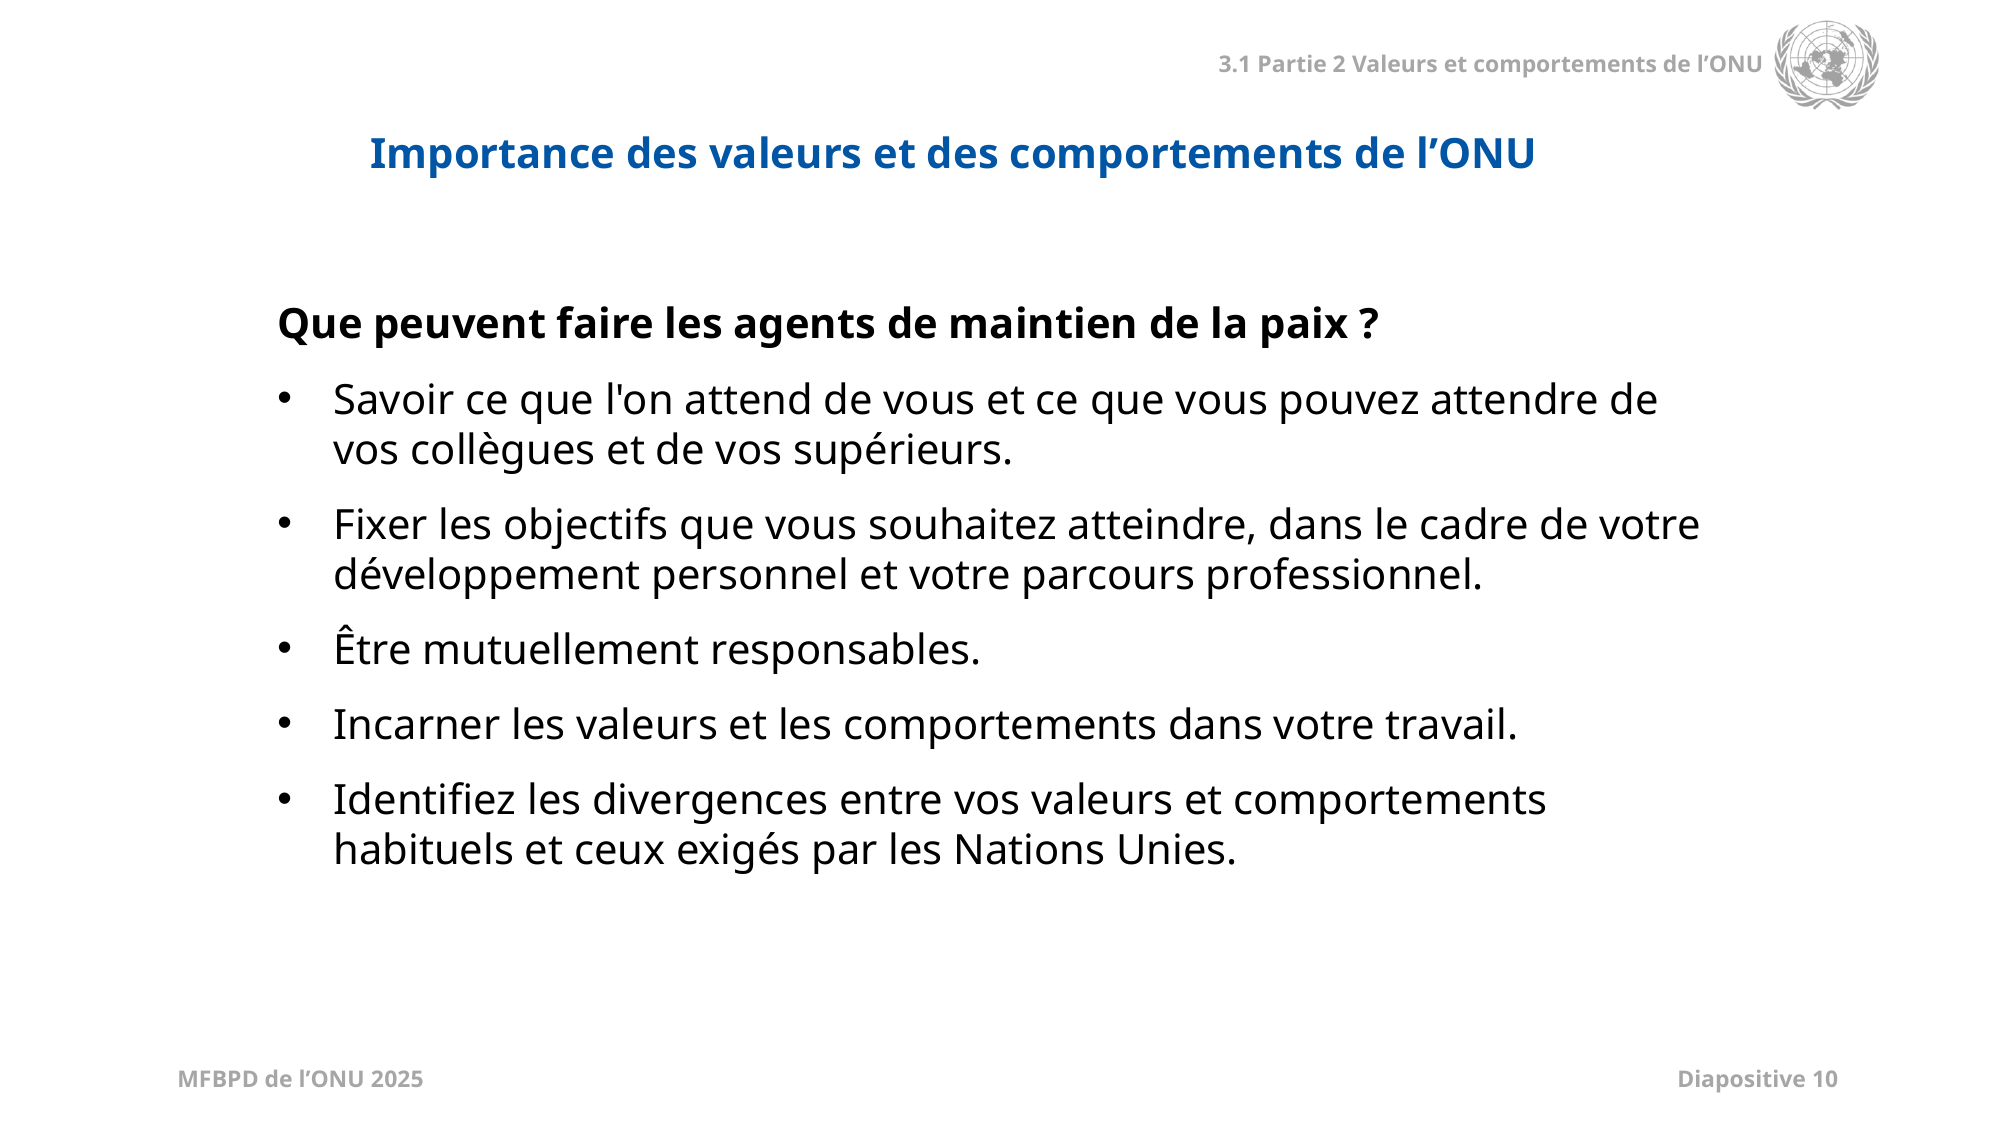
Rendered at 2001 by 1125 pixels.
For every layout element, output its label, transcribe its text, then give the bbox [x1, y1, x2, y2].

text_box Importance des valeurs et des comportements de l’ONU [158, 119, 1750, 185]
text_box Que peuvent faire les agents de maintien de la paix ? Savoir ce que l'on attend de vous et ce que vous pouvez attendre de vos collègues et de vos supérieurs. Fixer les objectifs que vous souhaitez atteindre, dans le cadre de votre développement personnel et votre parcours professionnel. Être mutuellement responsables. Incarner les valeurs et les comportements dans votre travail. Identifiez les divergences entre vos valeurs et comportements habituels et ceux exigés par les Nations Unies. [262, 289, 1739, 881]
